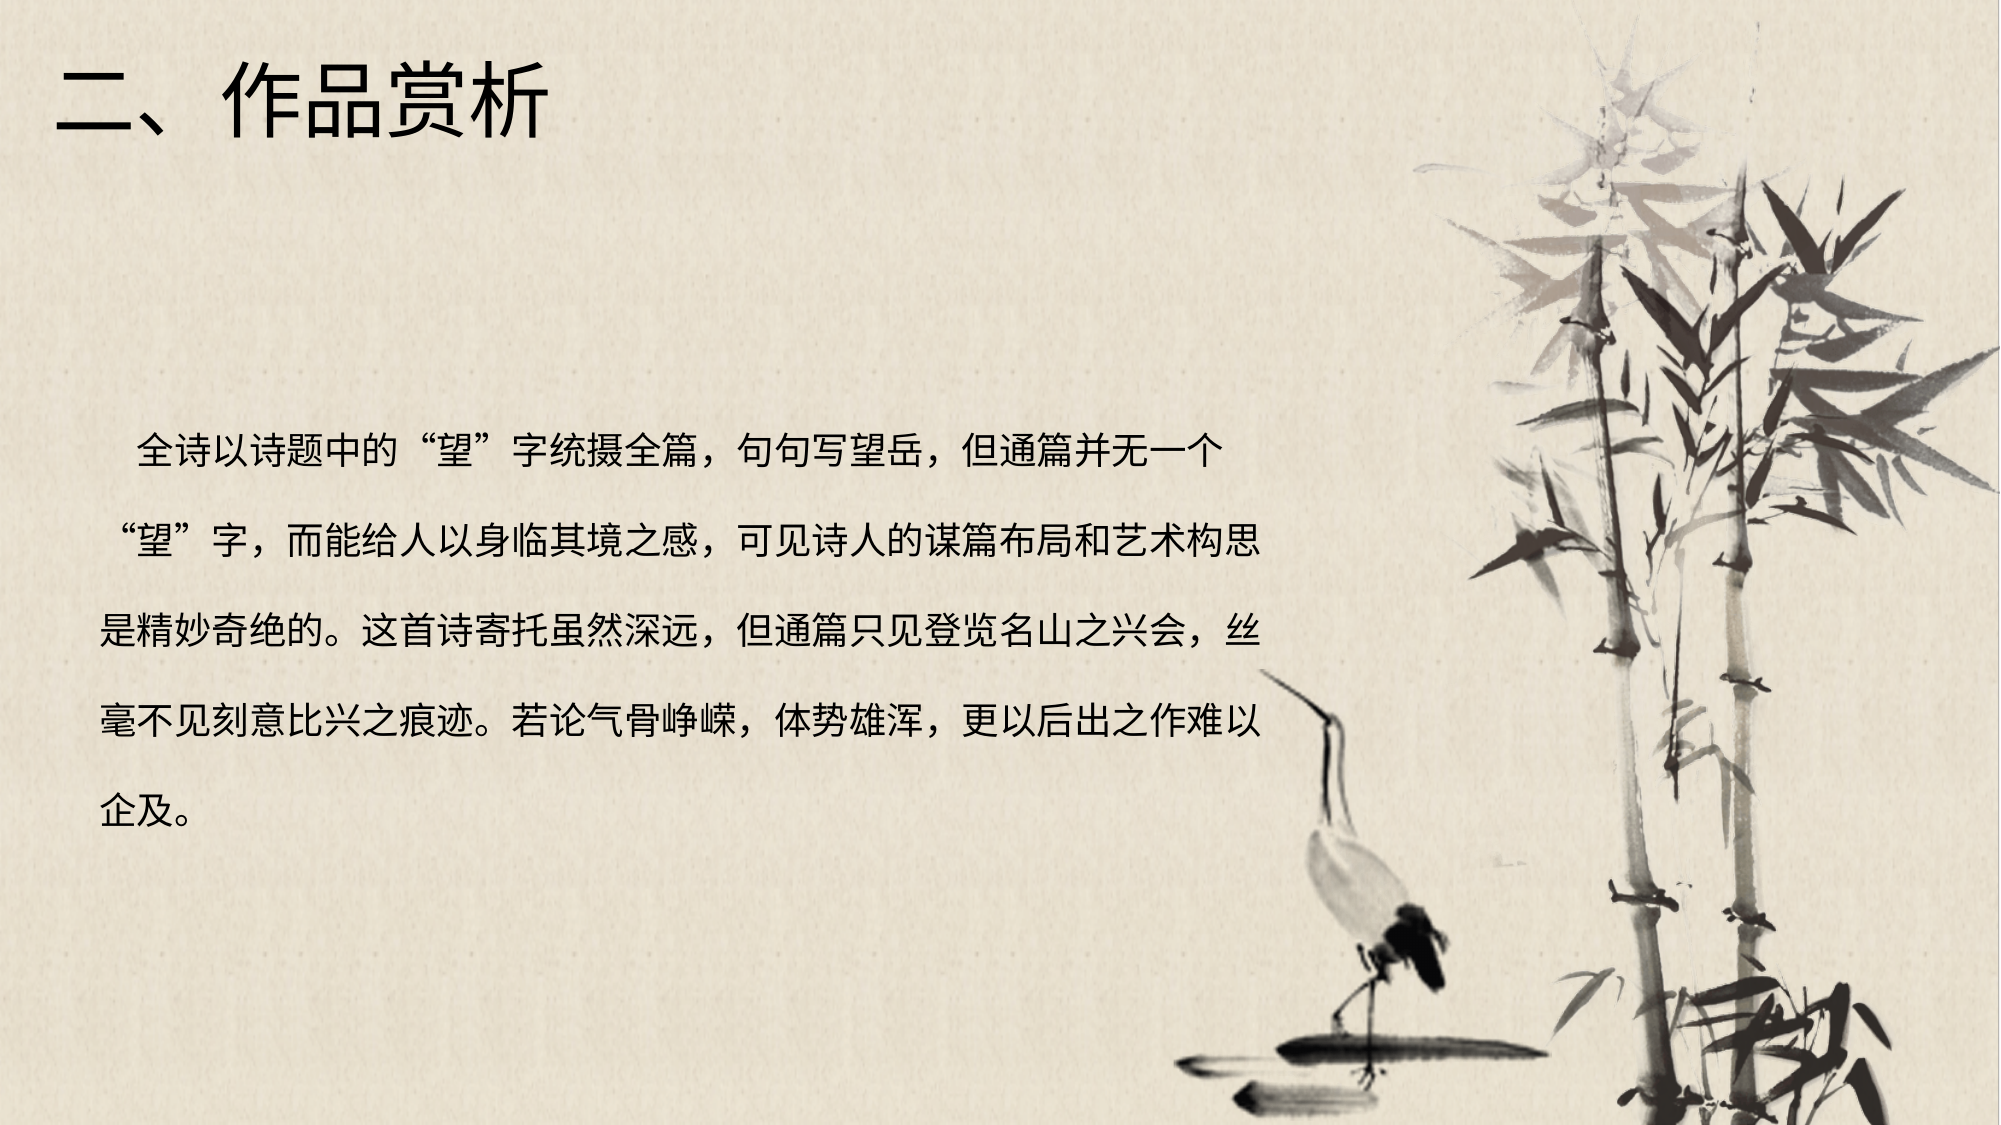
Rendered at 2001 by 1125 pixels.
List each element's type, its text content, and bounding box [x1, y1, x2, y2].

picture [0, 0, 2001, 1125]
text_box 全诗以诗题中的“望”字统摄全篇，句句写望岳，但通篇并无一个“望”字，而能给人以身临其境之感，可见诗人的谋篇布局和艺术构思是精妙奇绝的。这首诗寄托虽然深远，但通篇只见登览名山之兴会，丝毫不见刻意比兴之痕迹。若论气骨峥嵘，体势雄浑，更以后出之作难以企及。 [84, 374, 1285, 840]
text_box 二、作品赏析 [38, 40, 1111, 156]
